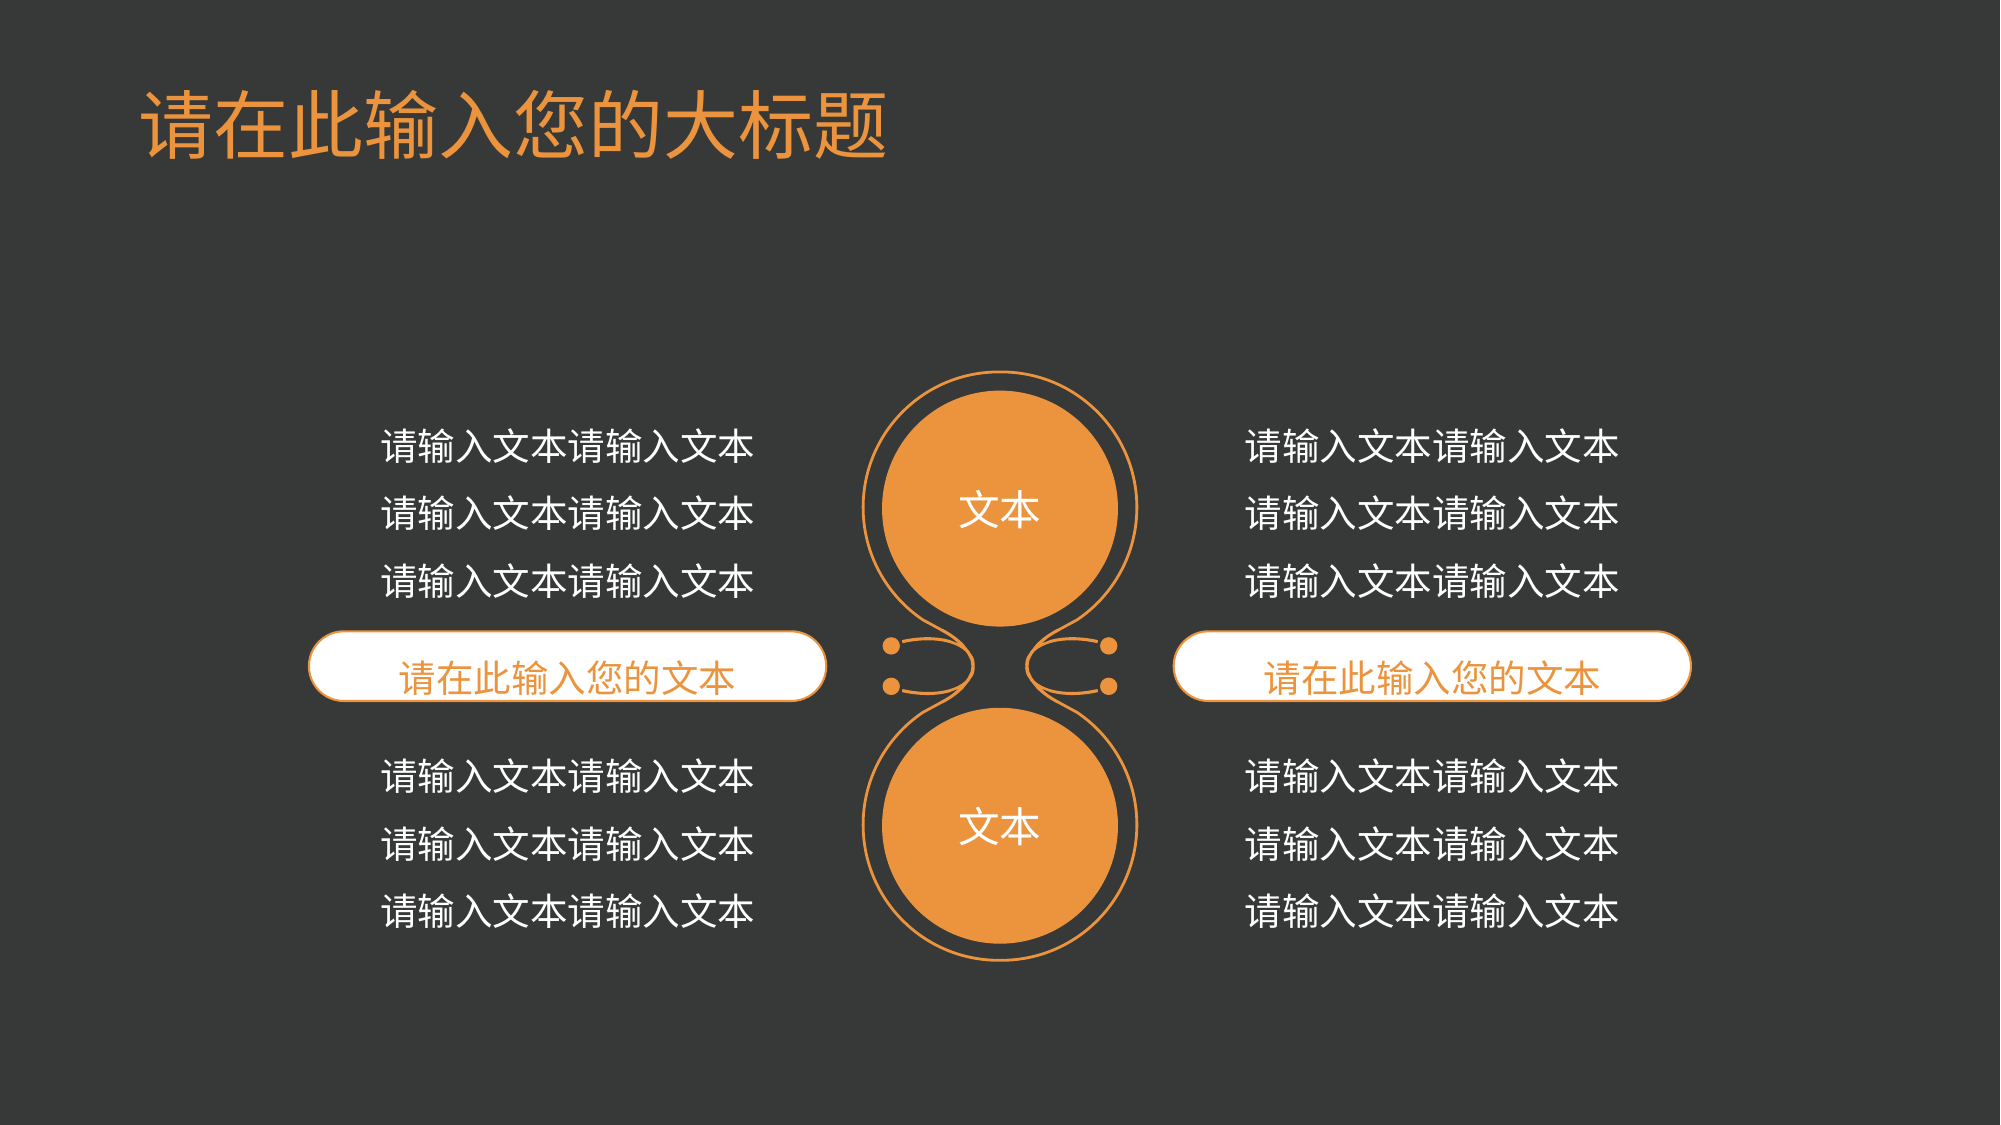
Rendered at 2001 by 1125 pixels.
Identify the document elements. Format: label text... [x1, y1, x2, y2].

text_box 请在此输入您的文本 [307, 630, 828, 703]
text_box 请在此输入您的文本 [1172, 630, 1693, 703]
text_box [860, 369, 1140, 963]
text_box 文本 [881, 389, 1120, 628]
text_box 请输入文本请输入文本请输入文本请输入文本请输入文本请输入文本 [1224, 390, 1641, 613]
text_box 文本 [881, 706, 1120, 945]
text_box 请输入文本请输入文本请输入文本请输入文本请输入文本请输入文本 [1224, 720, 1641, 944]
title 请在此输入您的大标题 [123, 59, 1876, 200]
text_box 请输入文本请输入文本请输入文本请输入文本请输入文本请输入文本 [359, 720, 776, 944]
text_box 请输入文本请输入文本请输入文本请输入文本请输入文本请输入文本 [359, 390, 776, 613]
